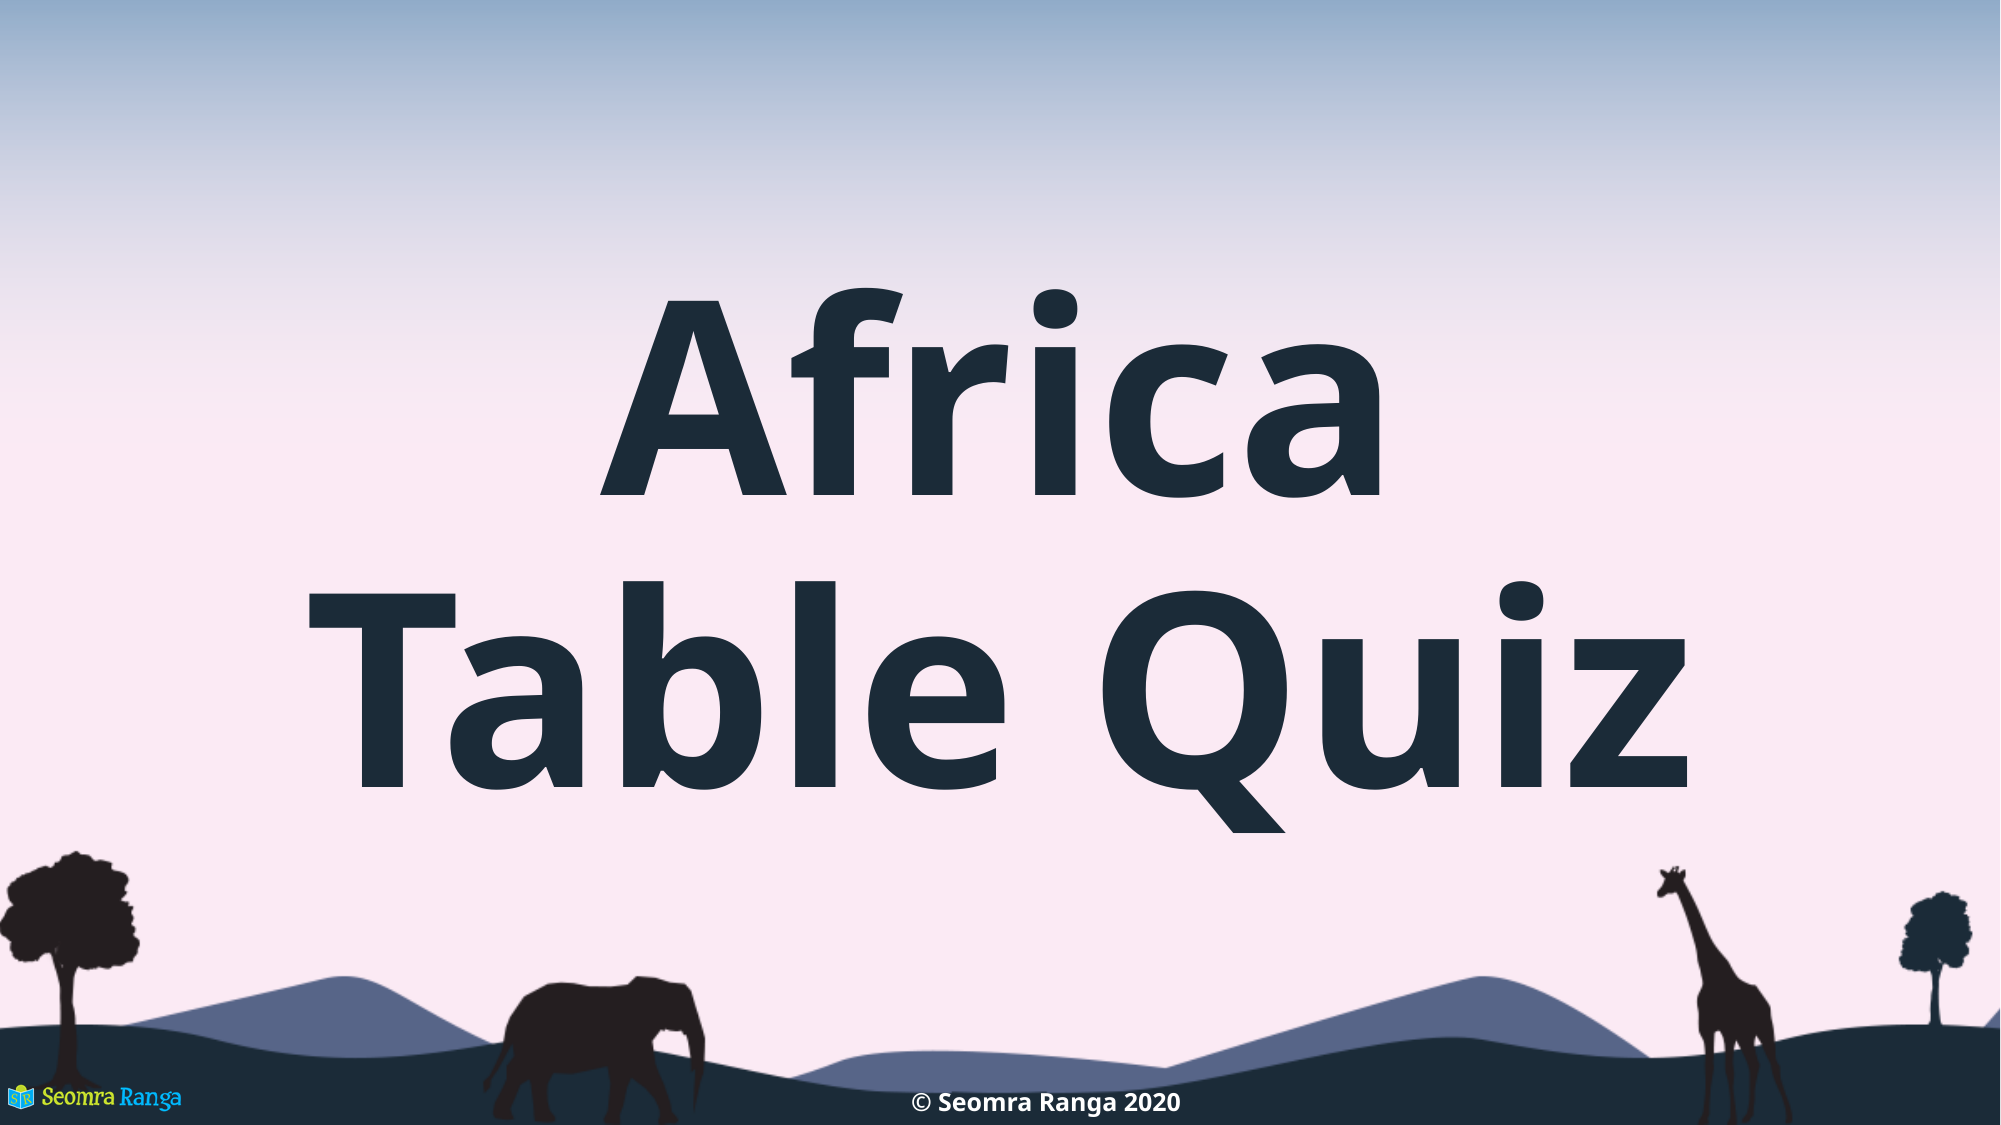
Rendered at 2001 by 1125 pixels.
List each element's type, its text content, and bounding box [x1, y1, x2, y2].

title Africa Table Quiz [249, 184, 1750, 854]
text_box © Seomra Ranga 2020 www.seomraranga.com [762, 1079, 1330, 1125]
picture [0, 0, 2001, 1125]
